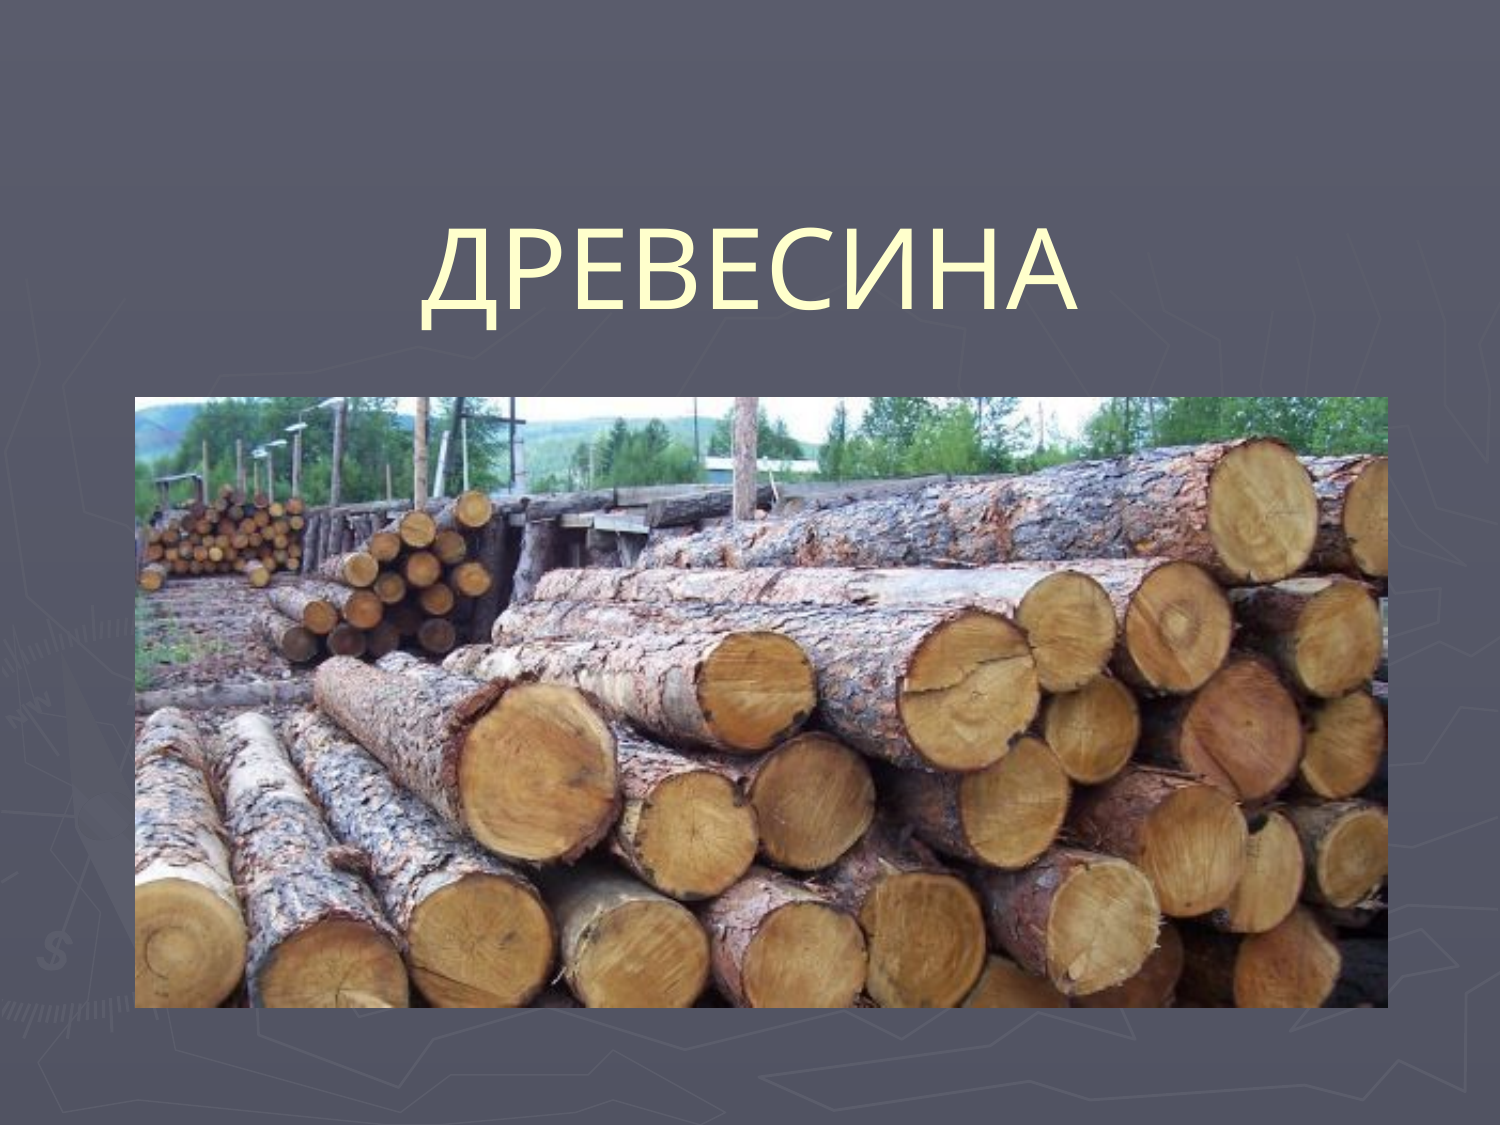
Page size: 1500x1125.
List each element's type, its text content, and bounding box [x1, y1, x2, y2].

title ДРЕВЕСИНА [111, 54, 1388, 340]
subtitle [135, 396, 1388, 1009]
